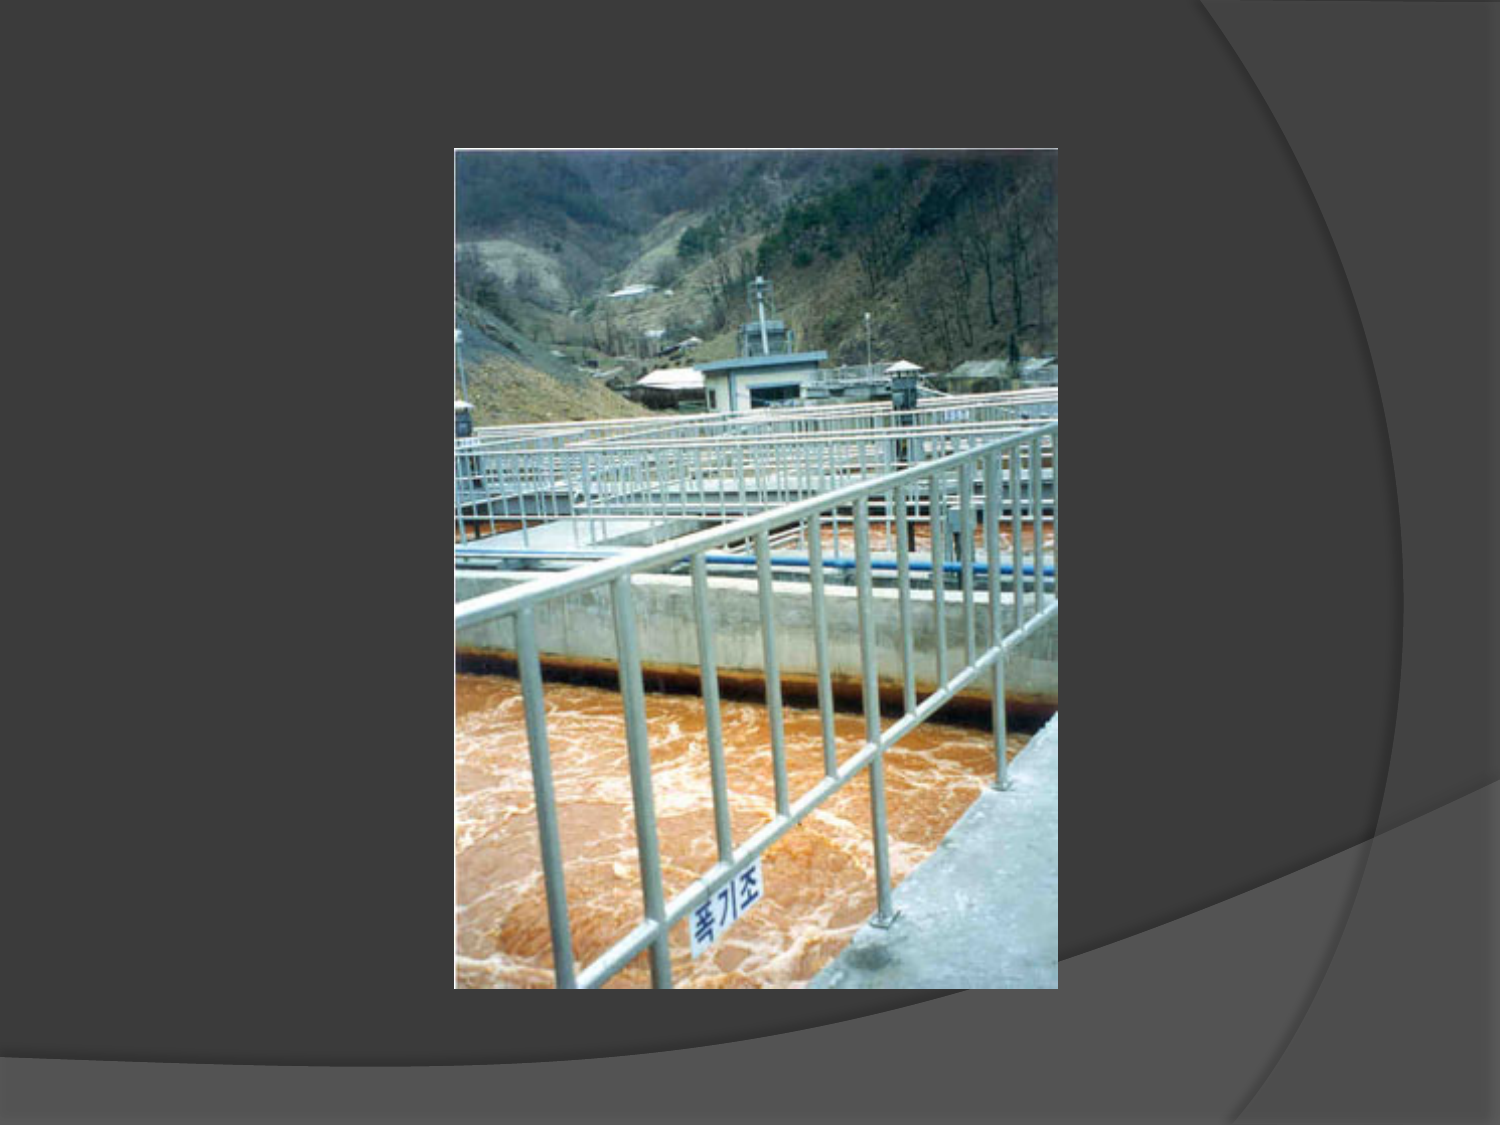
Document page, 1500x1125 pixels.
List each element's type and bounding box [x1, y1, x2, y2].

picture [454, 148, 1058, 989]
